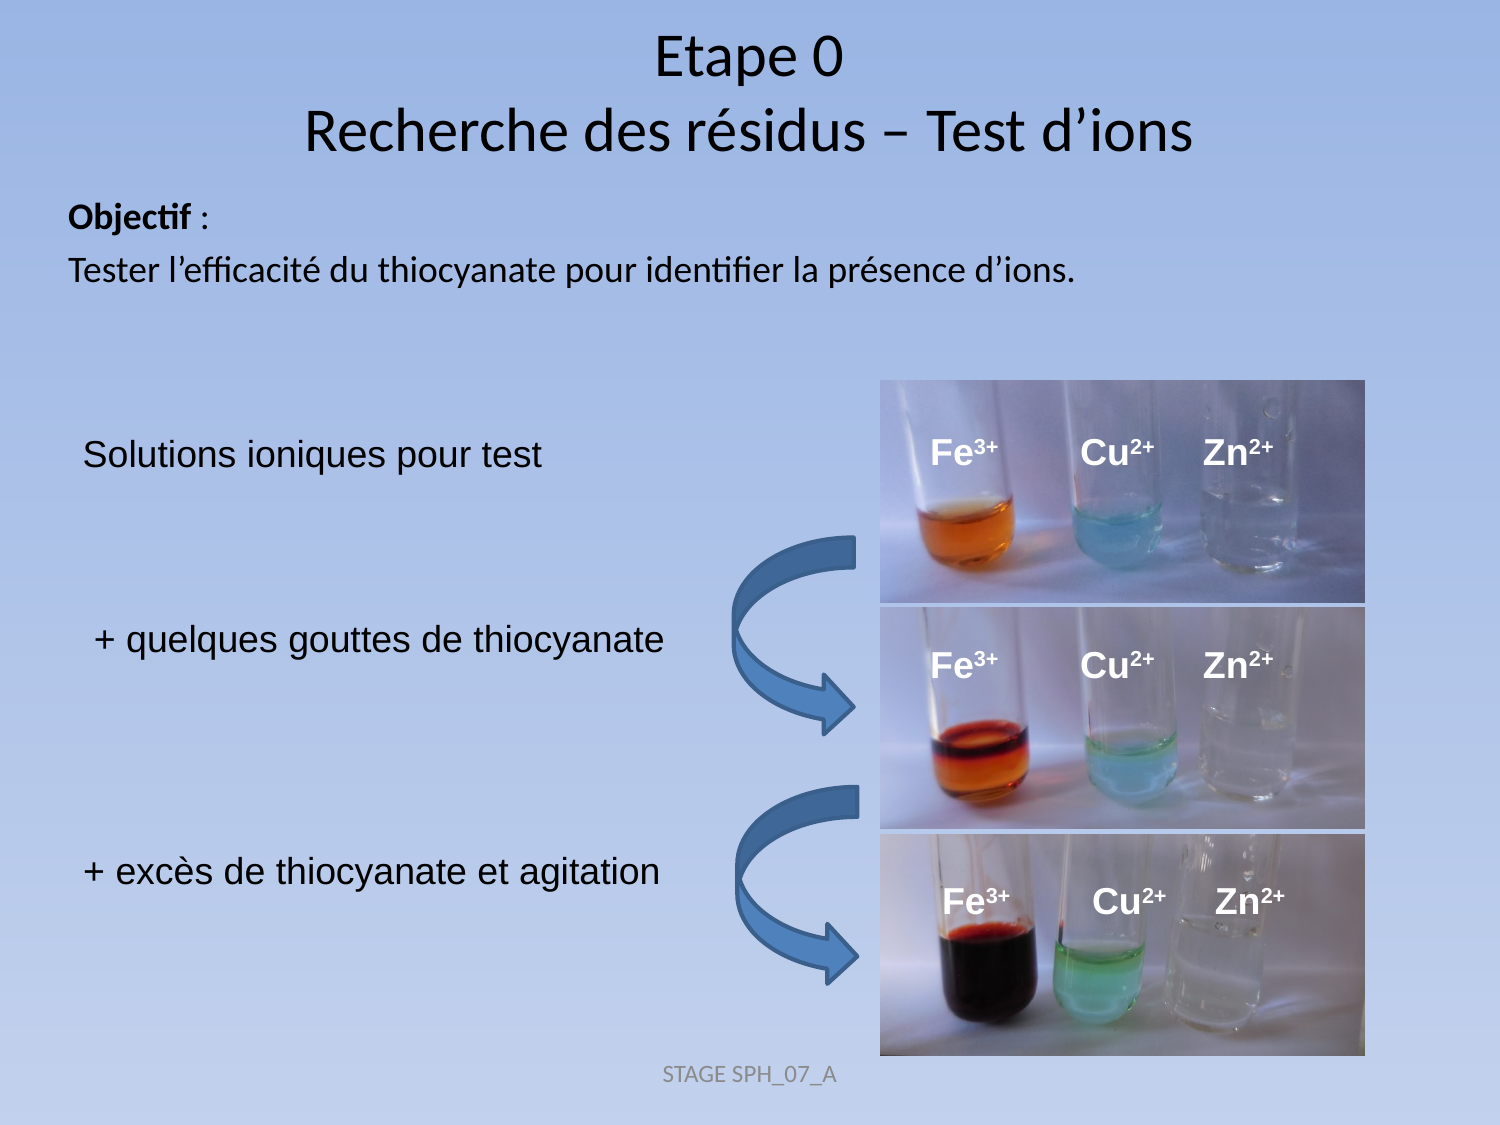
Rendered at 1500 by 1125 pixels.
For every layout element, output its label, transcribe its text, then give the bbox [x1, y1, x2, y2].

footer STAGE SPH_07_A [512, 1042, 988, 1103]
text_box [735, 784, 860, 986]
list Objectif : Tester l’efficacité du thiocyanate pour identifier la présence d’ions. [53, 184, 1447, 381]
text_box + quelques gouttes de thiocyanate [78, 607, 680, 668]
text_box Solutions ioniques pour test [67, 422, 558, 483]
text_box + excès de thiocyanate et agitation [68, 839, 676, 899]
picture [879, 833, 1365, 1056]
text_box [731, 535, 856, 737]
title Etape 0 Recherche des résidus – Test d’ions [75, 0, 1425, 184]
picture [879, 607, 1365, 830]
picture [879, 380, 1365, 603]
